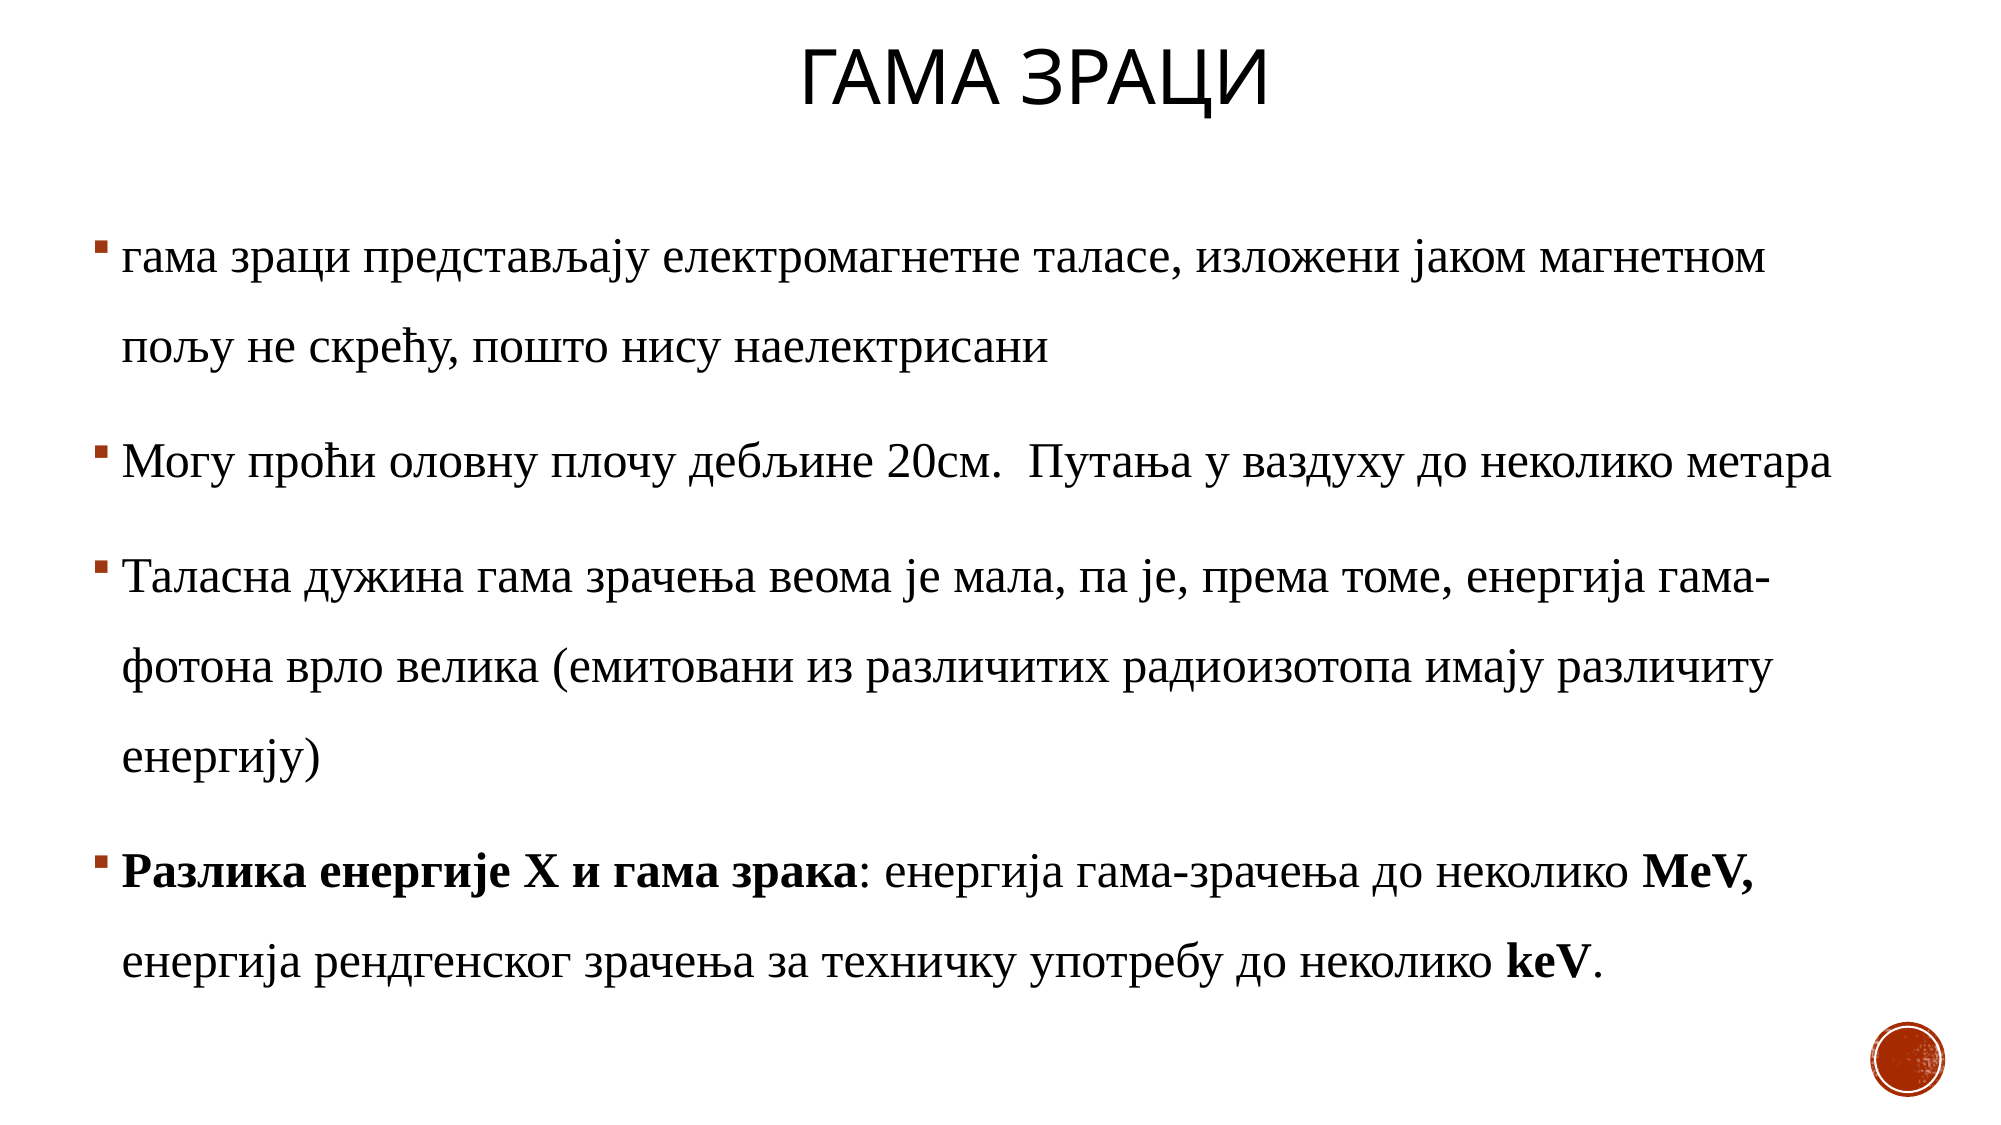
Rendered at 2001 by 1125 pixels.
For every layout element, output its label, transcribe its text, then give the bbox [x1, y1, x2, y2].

list гама зраци представљају електромагнетне таласе, изложени јаком магнетном пољу не скрећу, пошто нису наелектрисани Могу проћи оловну плочу дебљине 20см. Путања у ваздуху до неколико метара Таласна дужина гама зрачења веома је мала, па је, према томе, енергија гама-фотона врло велика (емитовани из различитих радиоизотопа имају различиту енергију) Разлика енергије Х и гама зрака: енергија гама-зрачења до неколико MeV, енергија рендгенског зрачења за техничку употребу до неколико keV. [76, 184, 1858, 1083]
title Гама зраци [403, 31, 1668, 129]
